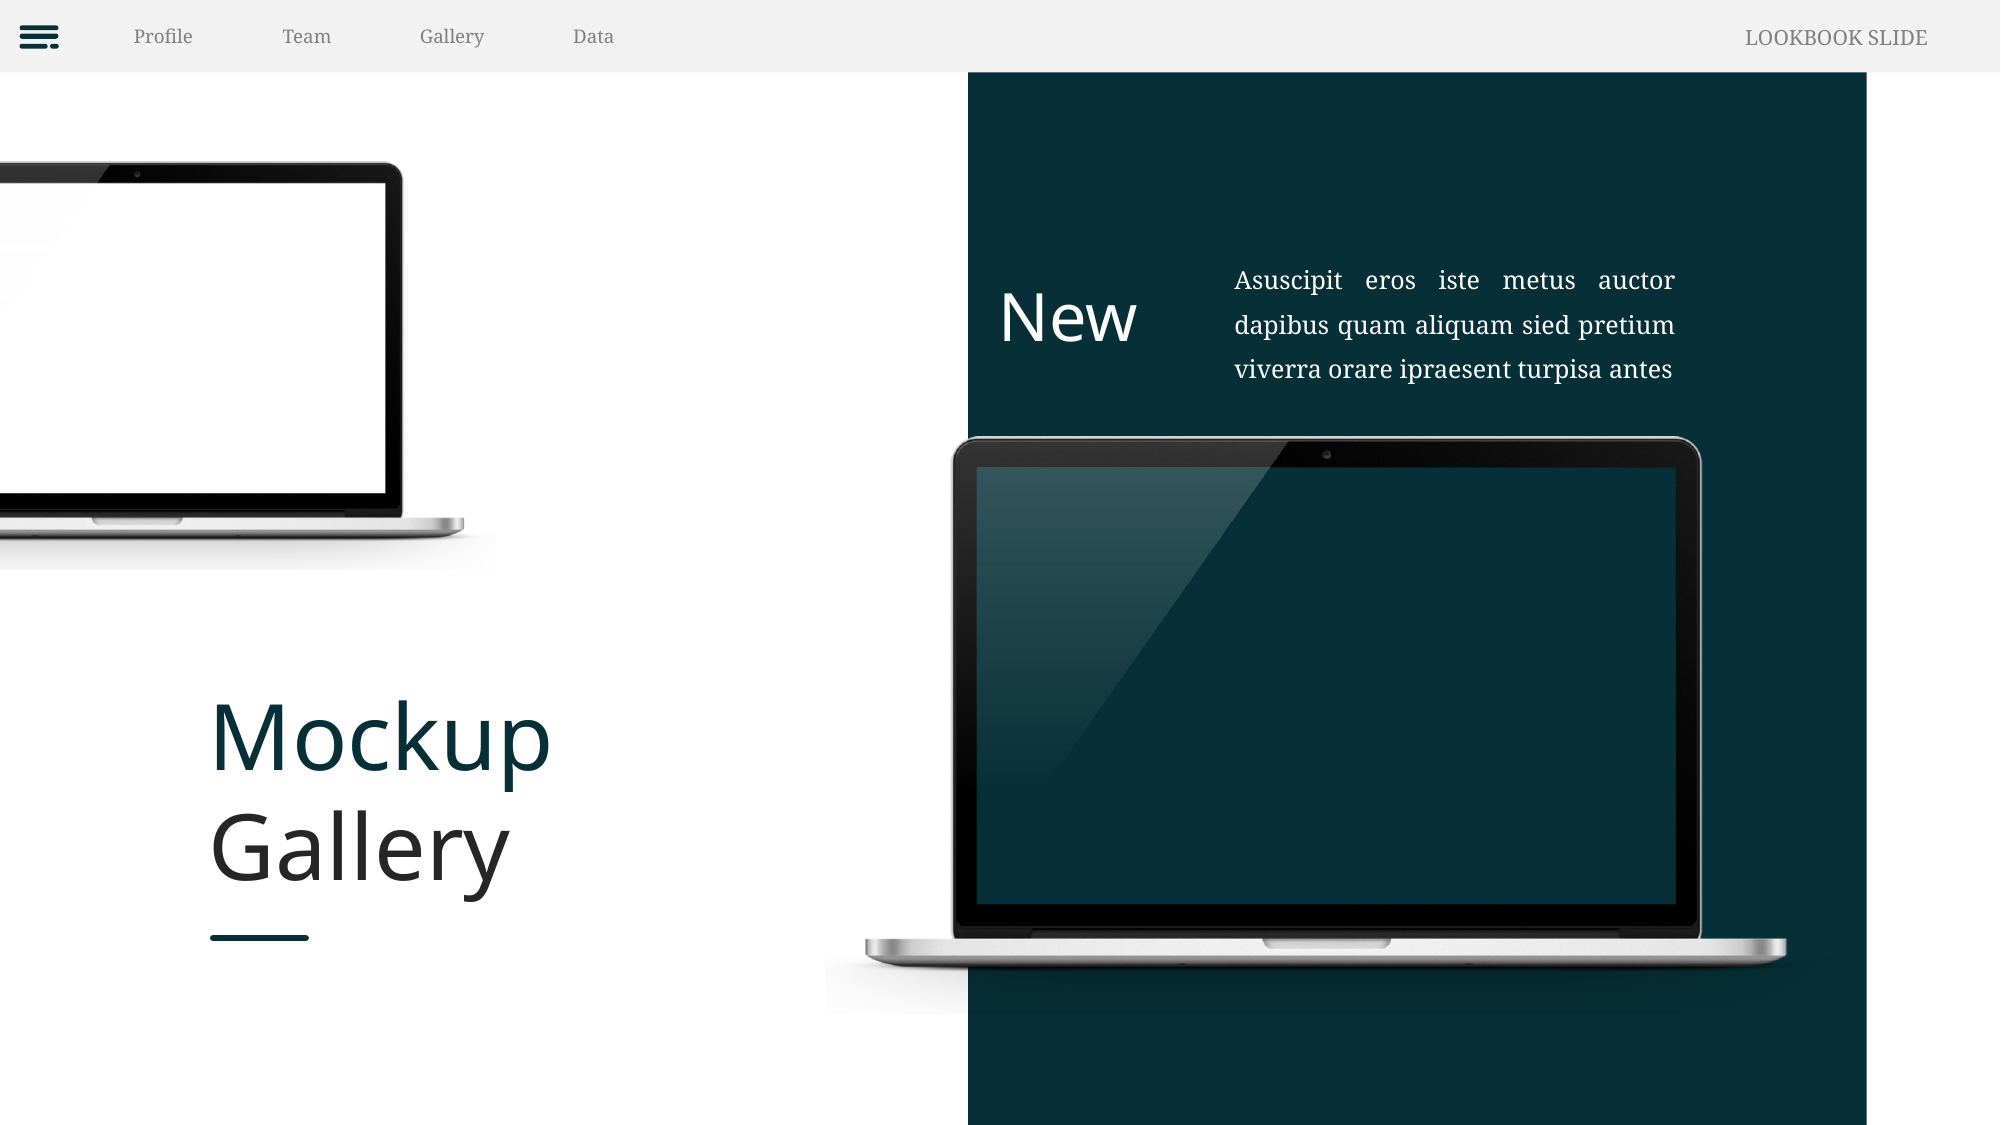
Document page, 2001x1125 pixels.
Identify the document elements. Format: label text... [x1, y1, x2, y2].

picture [0, 161, 497, 570]
text_box Mockup Gallery [208, 678, 731, 899]
text_box [967, 73, 1868, 1125]
text_box Asuscipit eros iste metus auctor dapibus quam aliquam sied pretium viverra orare ipraesent turpisa antes [1234, 249, 1676, 384]
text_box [0, 0, 2001, 73]
picture [825, 436, 1834, 1014]
text_box New [998, 274, 1138, 355]
